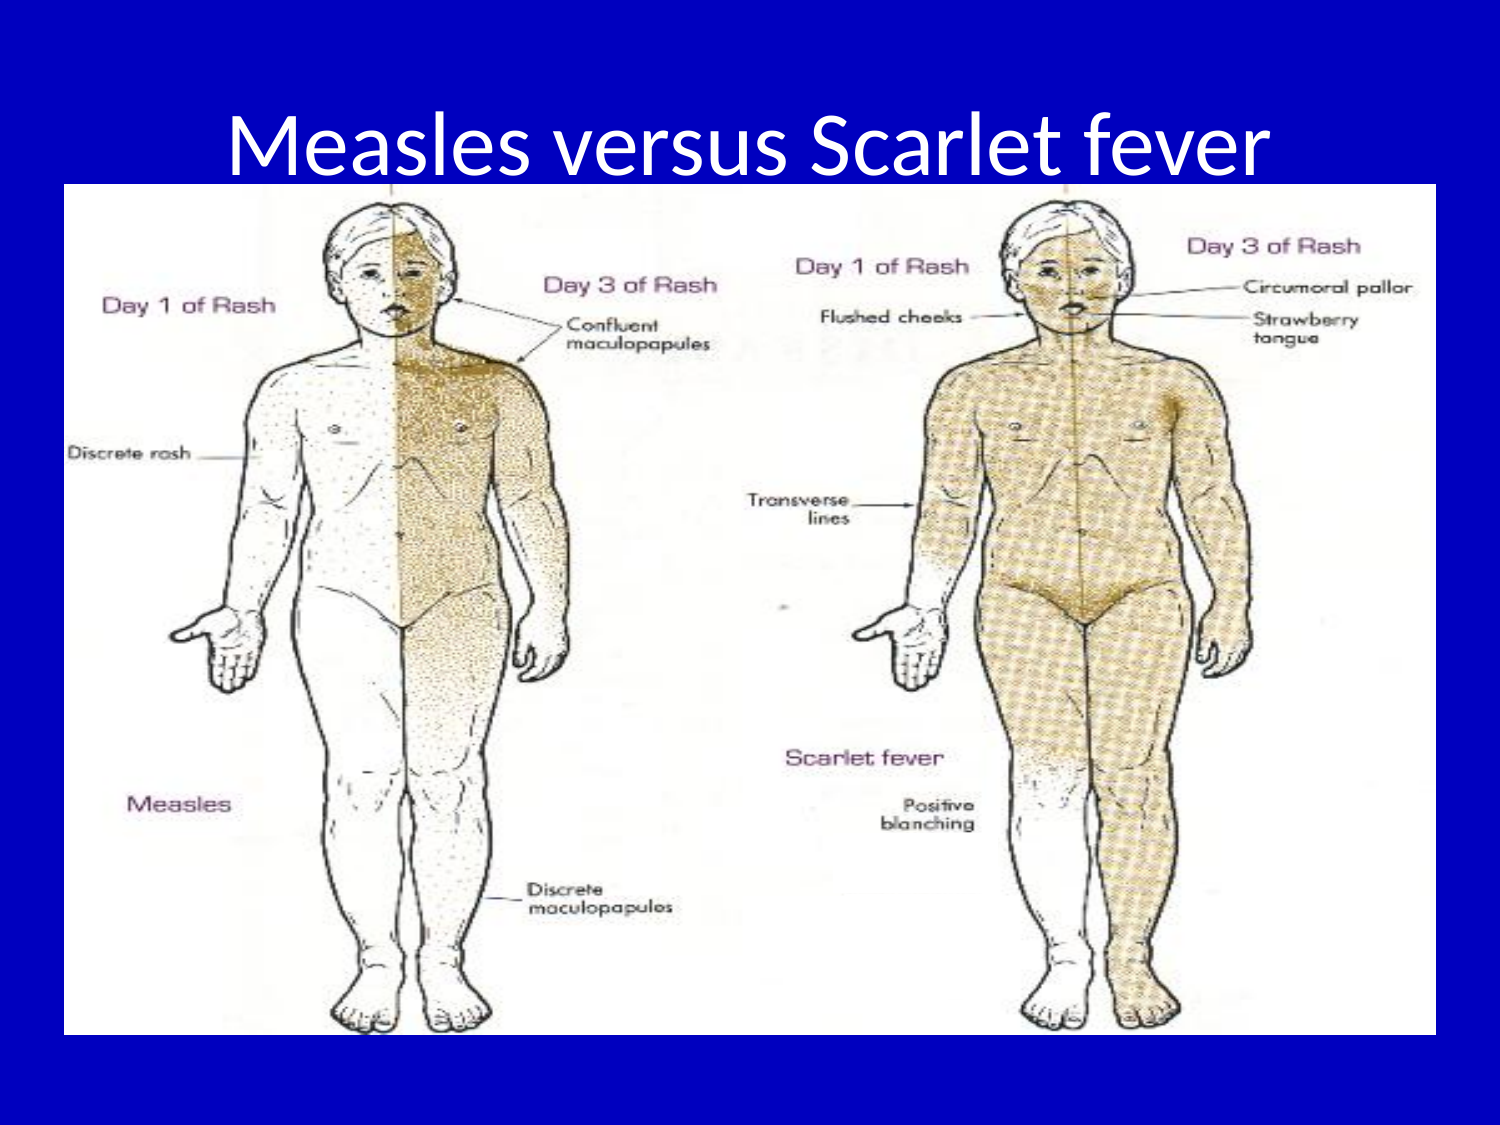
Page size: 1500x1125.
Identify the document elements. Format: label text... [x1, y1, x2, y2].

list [64, 184, 1436, 1036]
title Measles versus Scarlet fever [75, 45, 1425, 182]
